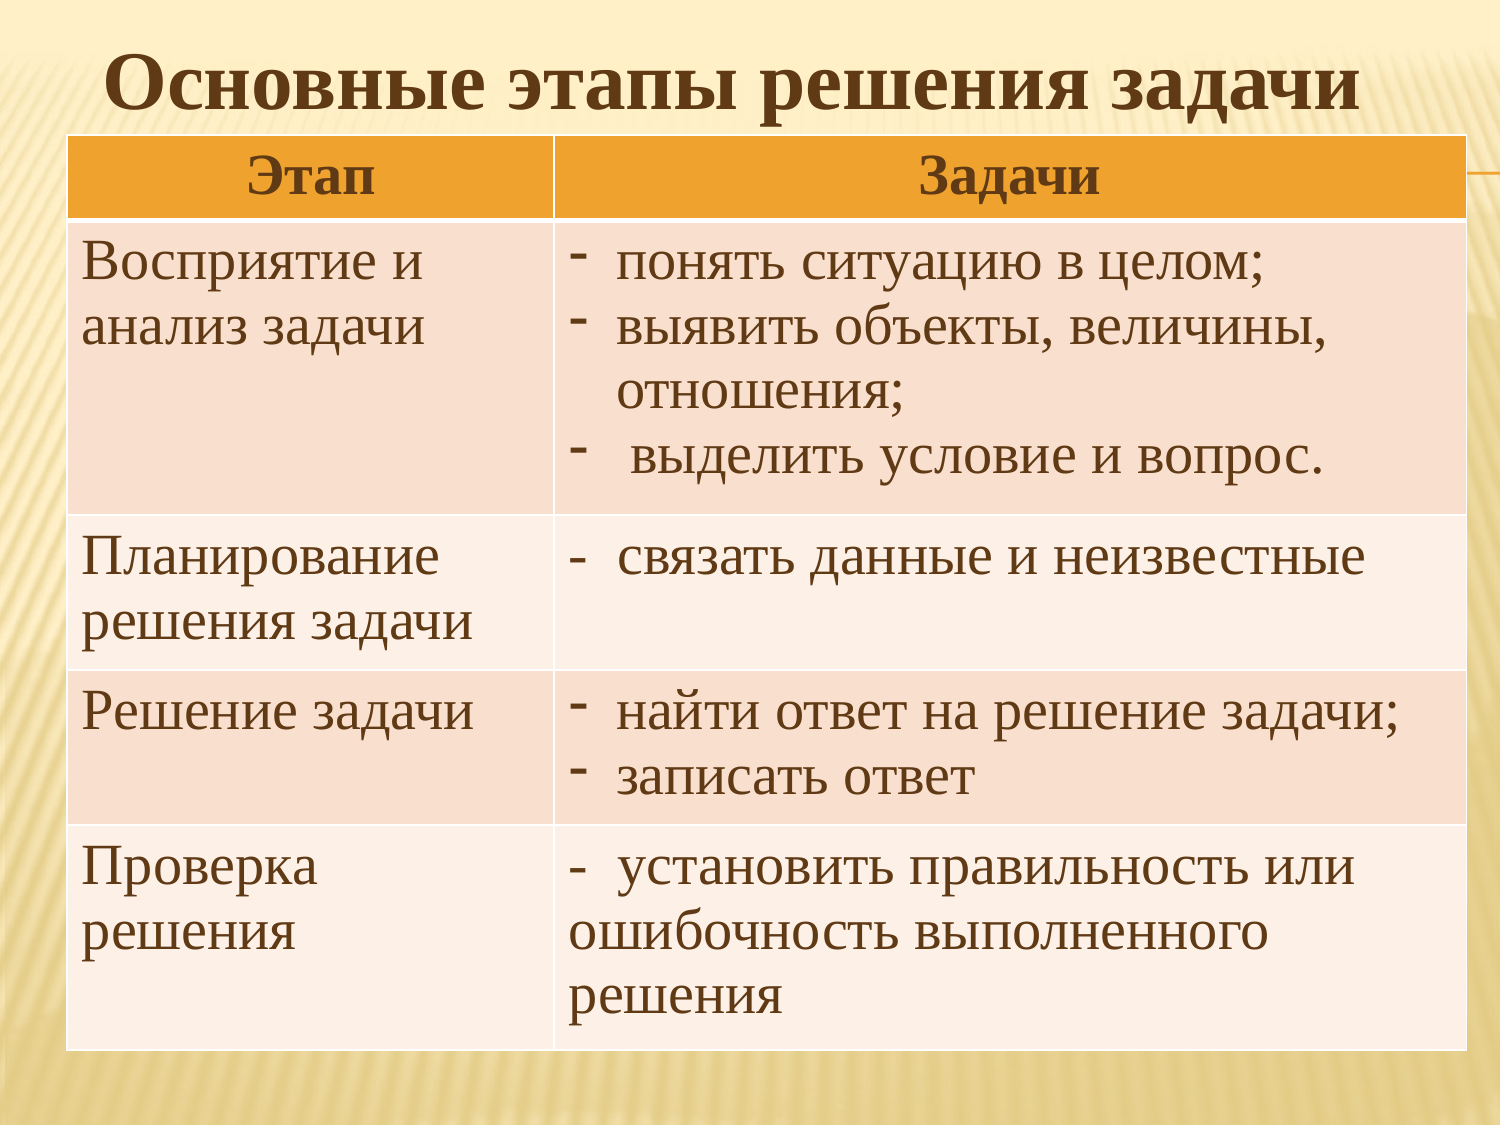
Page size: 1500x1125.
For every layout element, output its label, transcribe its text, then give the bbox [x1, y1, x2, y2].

table_cell Решение задачи [68, 671, 553, 824]
text_box Основные этапы решения задачи [64, 19, 1400, 134]
table_cell найти ответ на решение задачи; записать ответ [555, 671, 1466, 824]
table_cell Восприятие и анализ задачи [68, 223, 553, 514]
table_header Задачи [555, 136, 1466, 218]
table_cell - установить правильность или ошибочность выполненного решения [555, 826, 1466, 1049]
table_cell понять ситуацию в целом; выявить объекты, величины, отношения; выделить условие и вопрос. [555, 223, 1466, 514]
table_cell Проверка решения [68, 826, 553, 1049]
table_header Этап [68, 136, 553, 218]
table_cell - связать данные и неизвестные [555, 516, 1466, 669]
table_cell Планирование решения задачи [68, 516, 553, 669]
